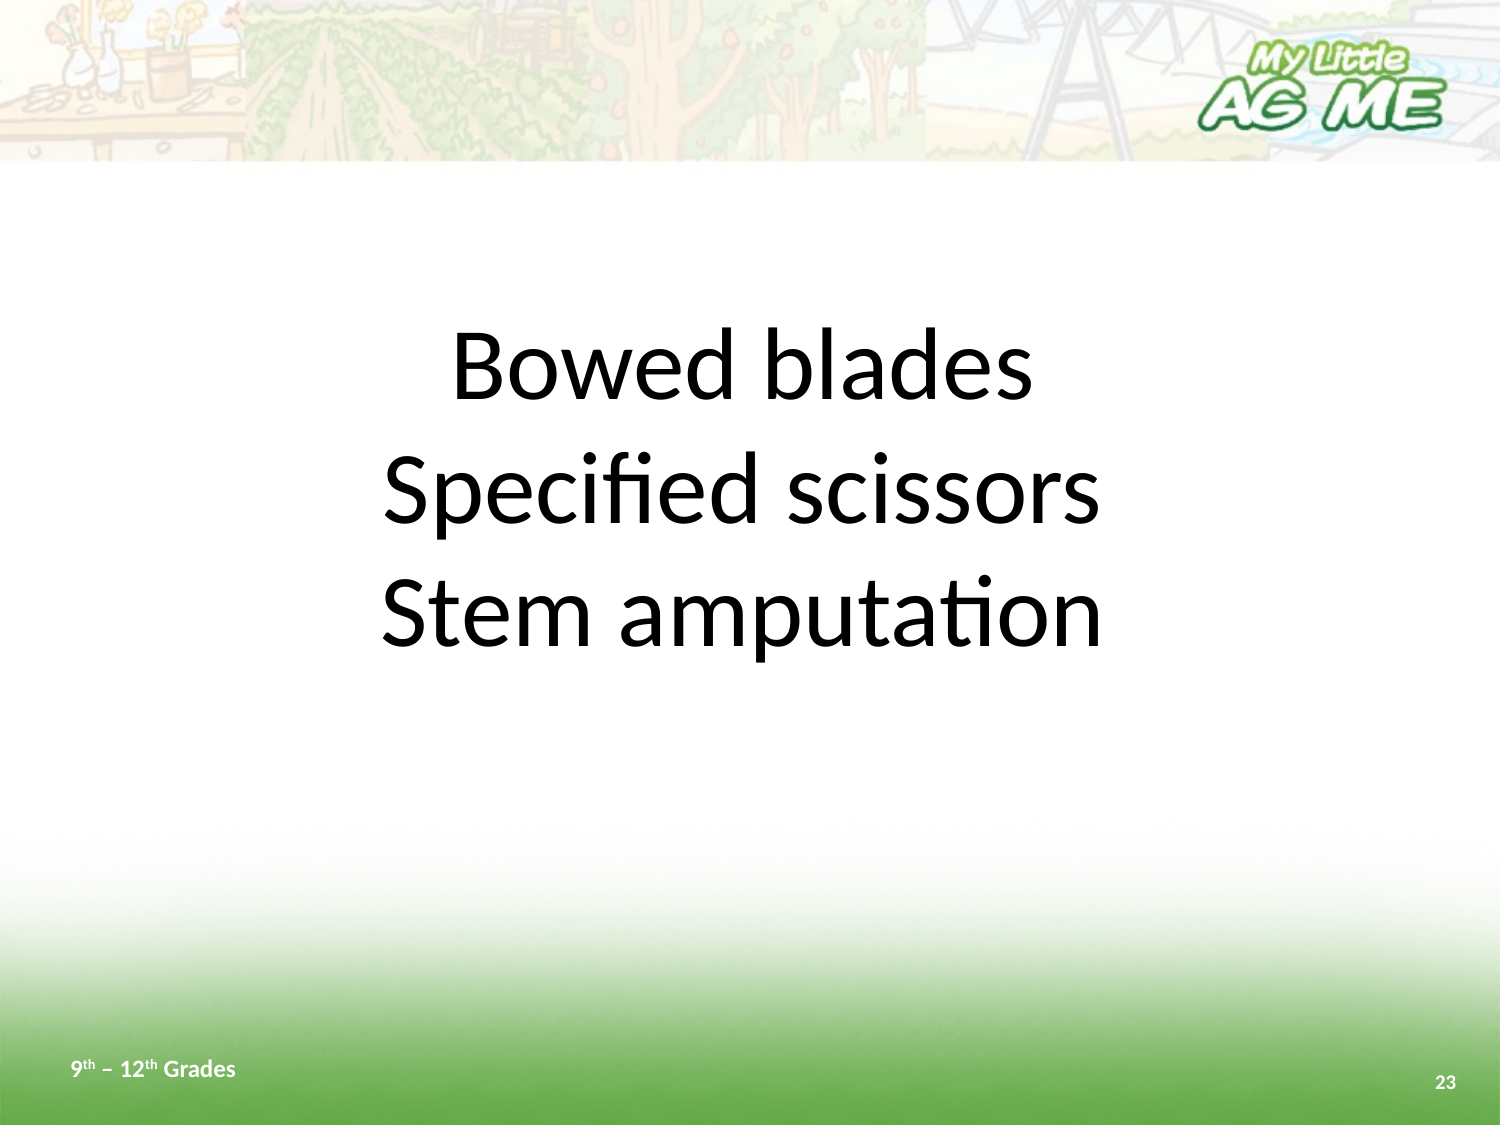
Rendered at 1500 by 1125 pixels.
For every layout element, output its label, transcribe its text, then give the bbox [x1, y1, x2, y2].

picture [0, 0, 1500, 1125]
text_box Bowed blades Specified scissors Stem amputation [133, 289, 1352, 675]
